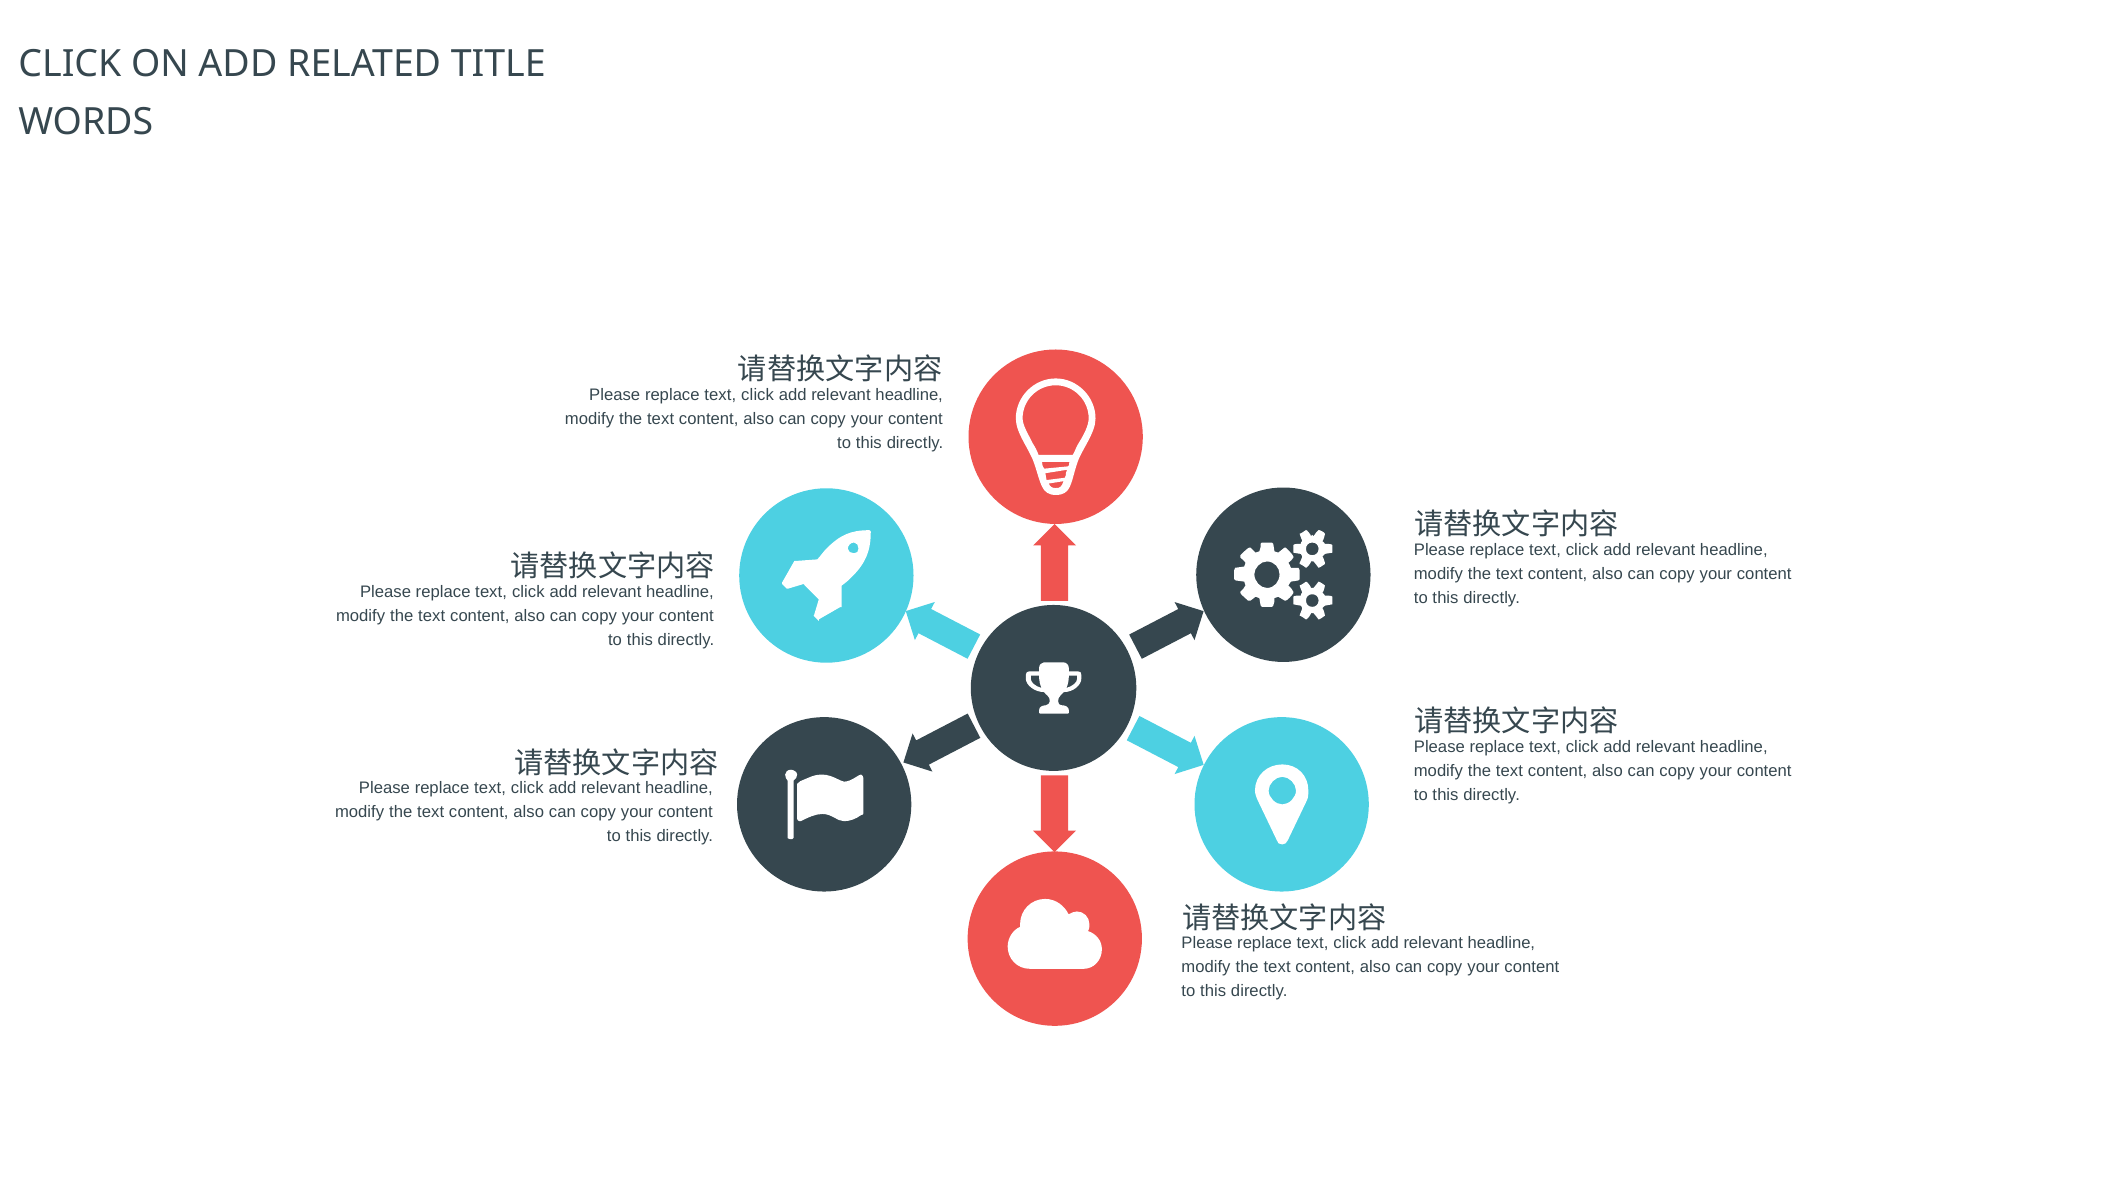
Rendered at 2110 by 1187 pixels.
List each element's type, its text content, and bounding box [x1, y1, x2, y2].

text_box [1033, 524, 1077, 601]
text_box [1413, 498, 1807, 608]
text_box [1137, 602, 1196, 659]
text_box [914, 602, 970, 659]
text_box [739, 488, 914, 663]
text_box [1194, 717, 1369, 891]
text_box CLICK ON ADD RELATED TITLE WORDS [3, 18, 595, 150]
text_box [552, 343, 944, 453]
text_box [1196, 487, 1371, 662]
text_box [1033, 775, 1077, 851]
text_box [1181, 891, 1574, 1001]
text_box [968, 349, 1143, 524]
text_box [322, 737, 720, 846]
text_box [967, 851, 1142, 1026]
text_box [970, 604, 1137, 771]
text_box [736, 717, 912, 892]
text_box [323, 540, 716, 650]
text_box [1137, 715, 1194, 775]
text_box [1413, 695, 1807, 805]
text_box [912, 713, 970, 772]
